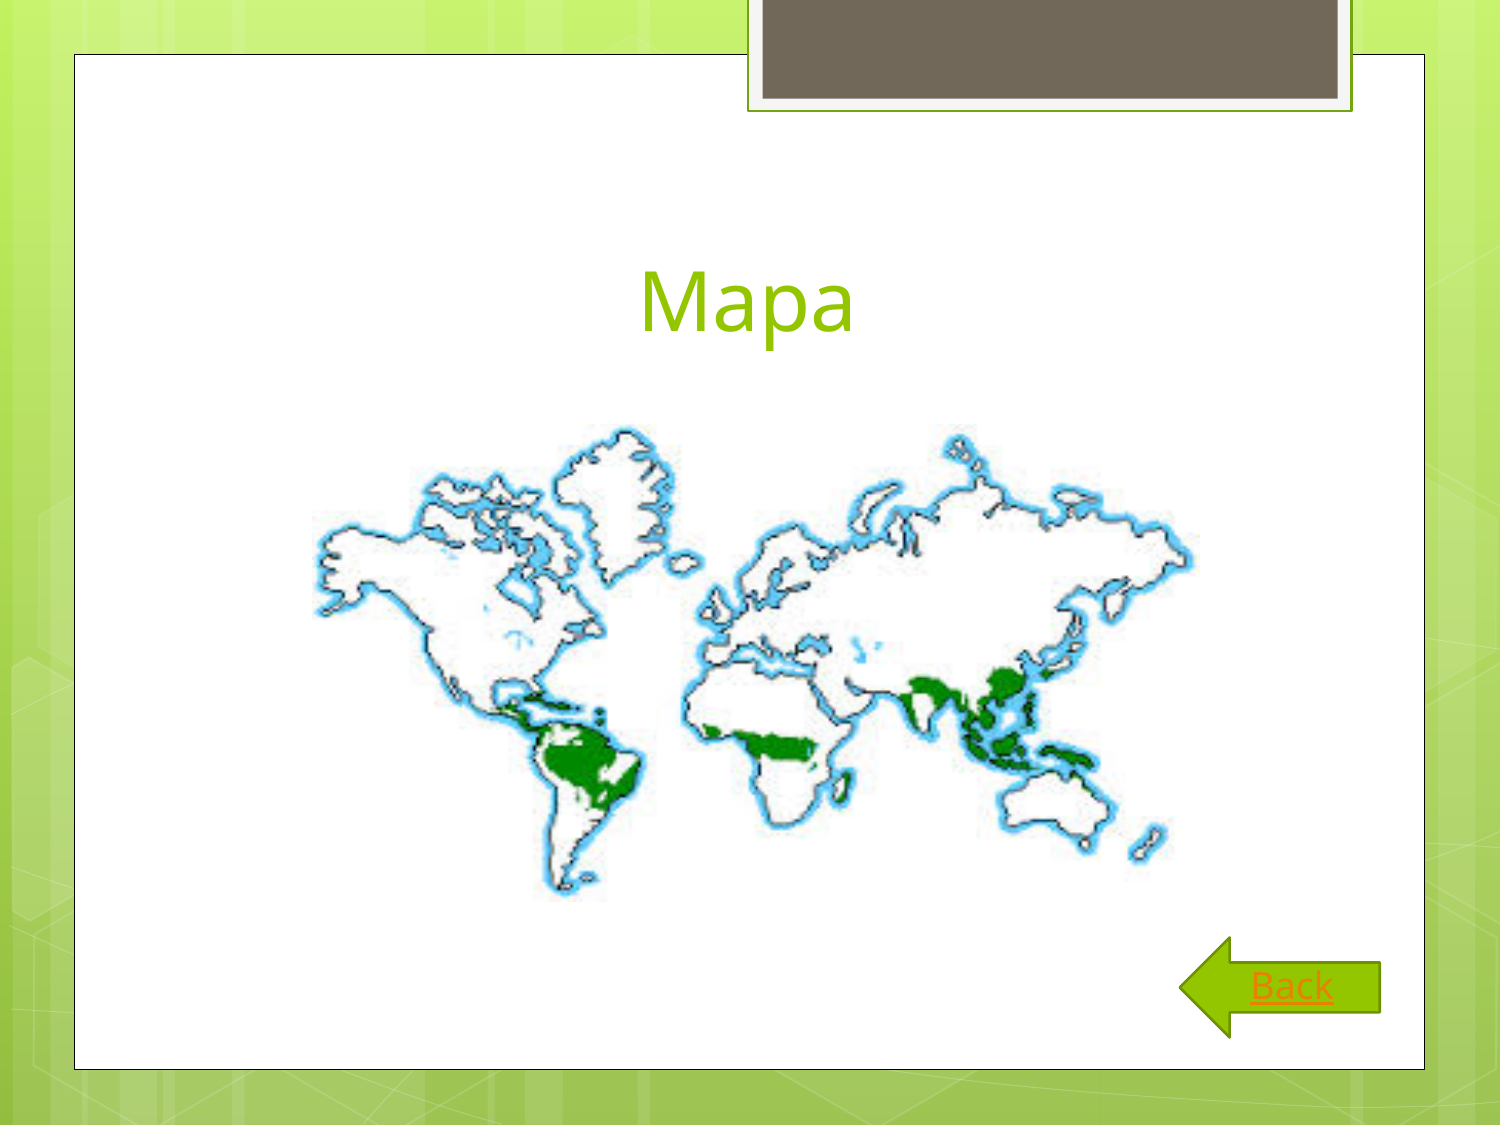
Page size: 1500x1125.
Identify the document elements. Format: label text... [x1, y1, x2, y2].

title Mapa [171, 168, 1324, 357]
picture [312, 424, 1201, 903]
text_box Back [1178, 936, 1382, 1039]
